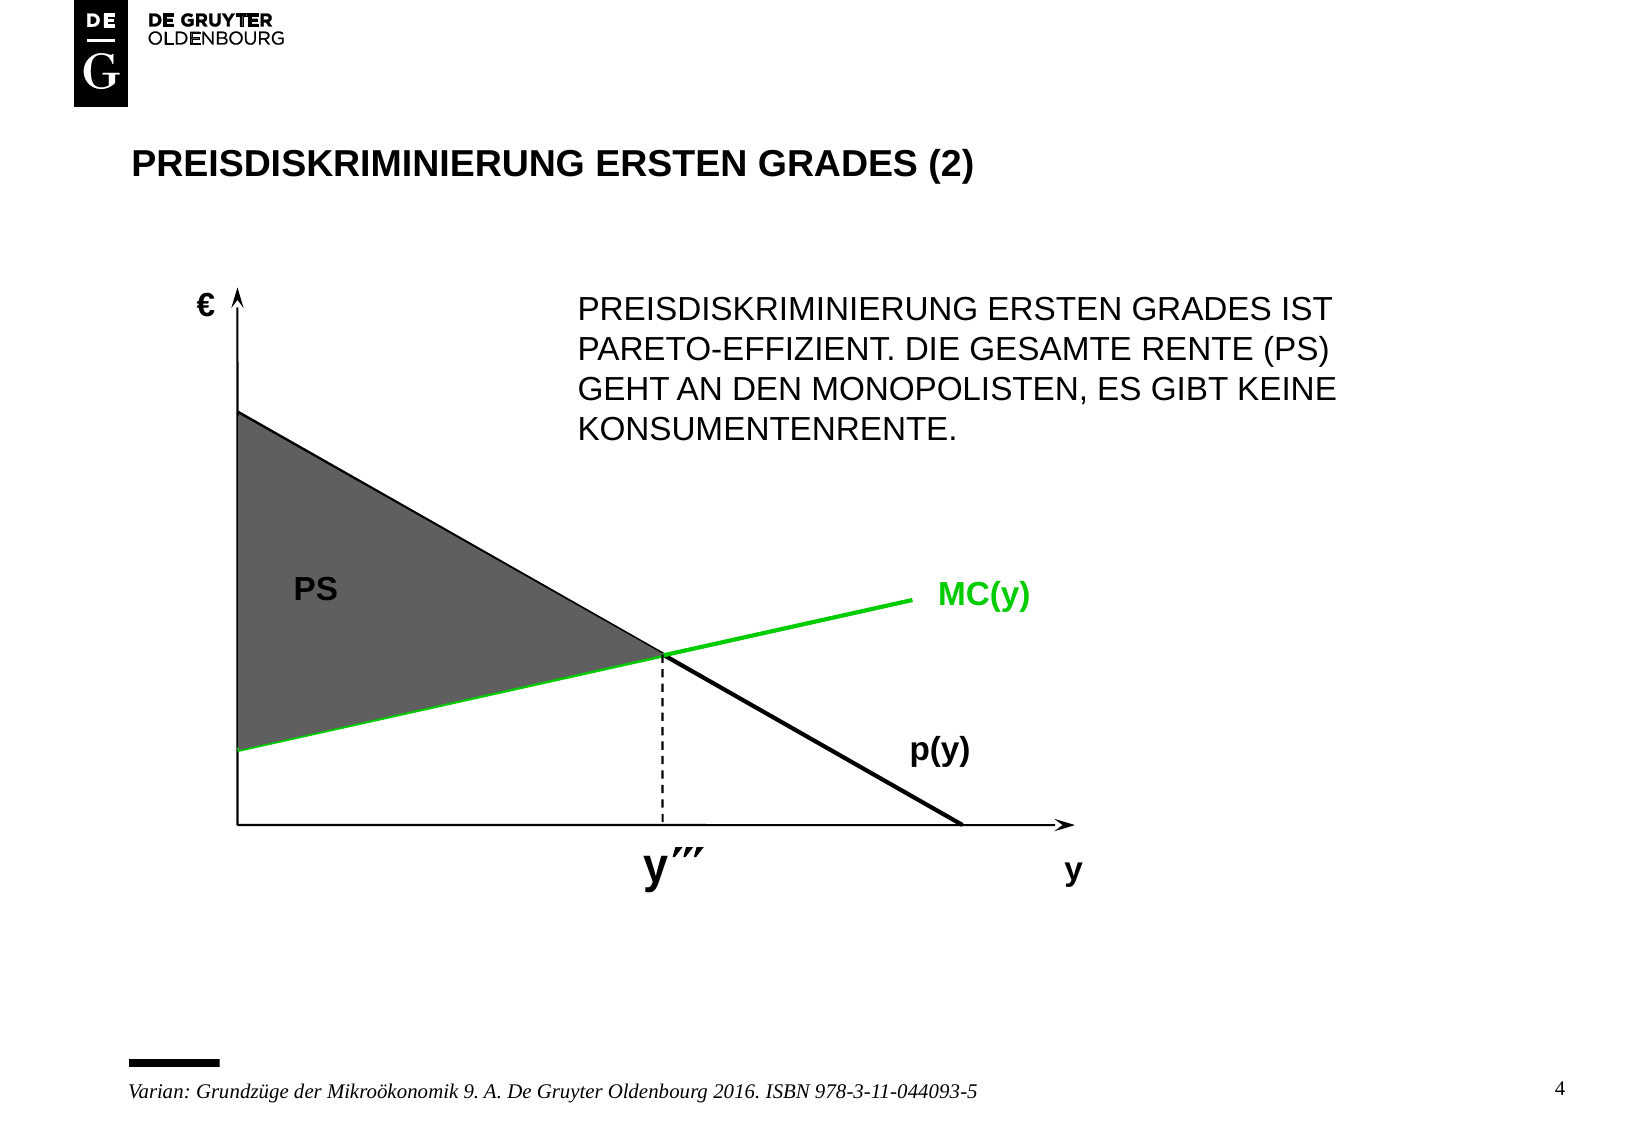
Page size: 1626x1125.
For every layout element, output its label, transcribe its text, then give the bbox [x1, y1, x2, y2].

text_box € [181, 275, 231, 331]
text_box [1054, 818, 1075, 832]
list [641, 841, 705, 896]
text_box PS [278, 559, 354, 615]
text_box y [1049, 839, 1099, 895]
text_box [239, 414, 665, 750]
text_box MC(y) [923, 564, 1046, 620]
text_box PREISDISKRIMINIERUNG ERSTEN GRADES IST PARETO-EFFIZIENT. DIE GESAMTE RENTE (PS) GEHT AN DEN MONOPOLISTEN, ES GIBT KEINE KONSUMENTENRENTE. [562, 279, 1363, 455]
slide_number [128, 1077, 1539, 1108]
text_box p(y) [894, 719, 986, 775]
title Preisdiskriminierung ersten grades (2) [131, 138, 1558, 194]
text_box [231, 287, 244, 309]
slide_number 4 [1554, 1074, 1614, 1104]
